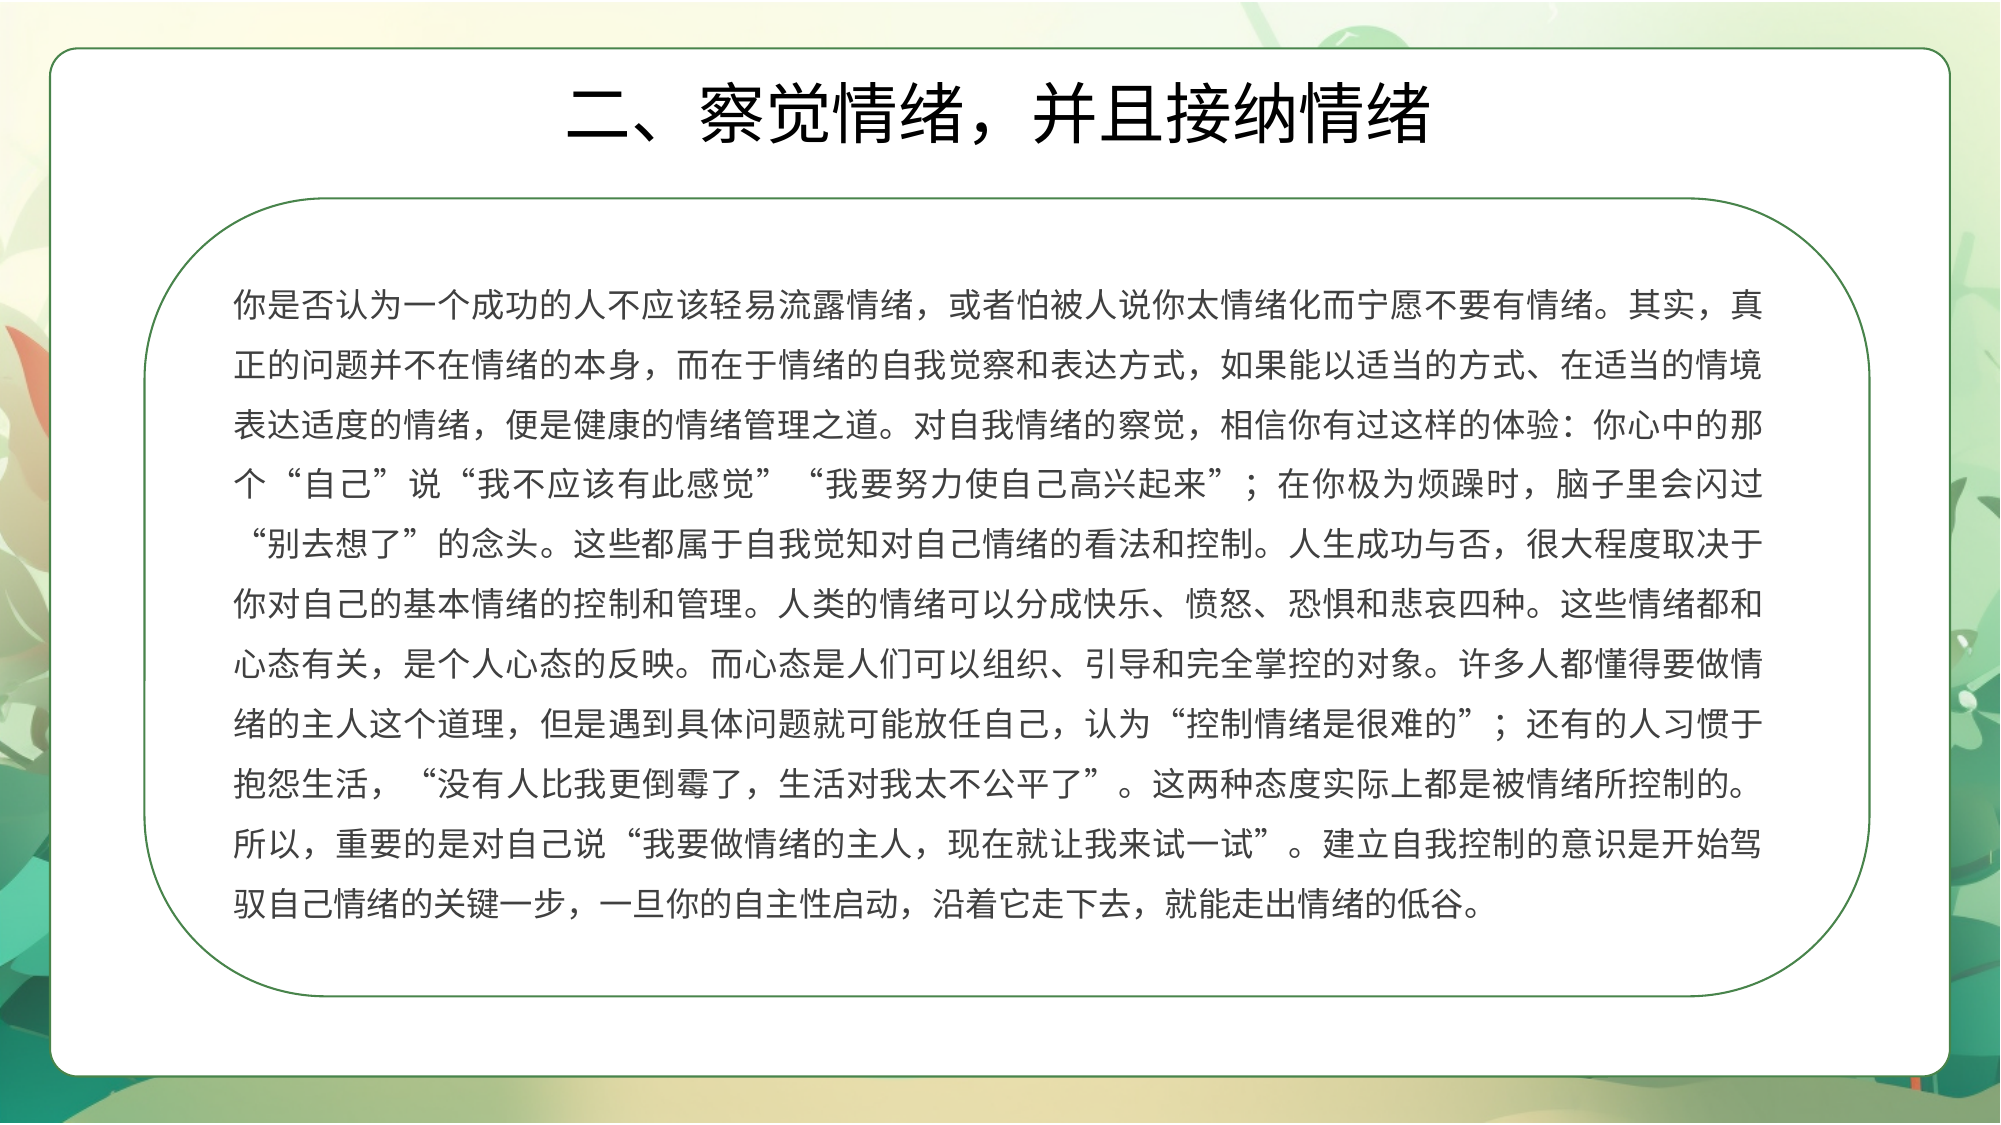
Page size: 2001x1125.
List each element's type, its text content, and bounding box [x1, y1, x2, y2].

text_box 二、察觉情绪，并且接纳情绪 [437, 64, 1561, 160]
picture [0, 2, 2000, 1123]
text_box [144, 198, 1870, 997]
